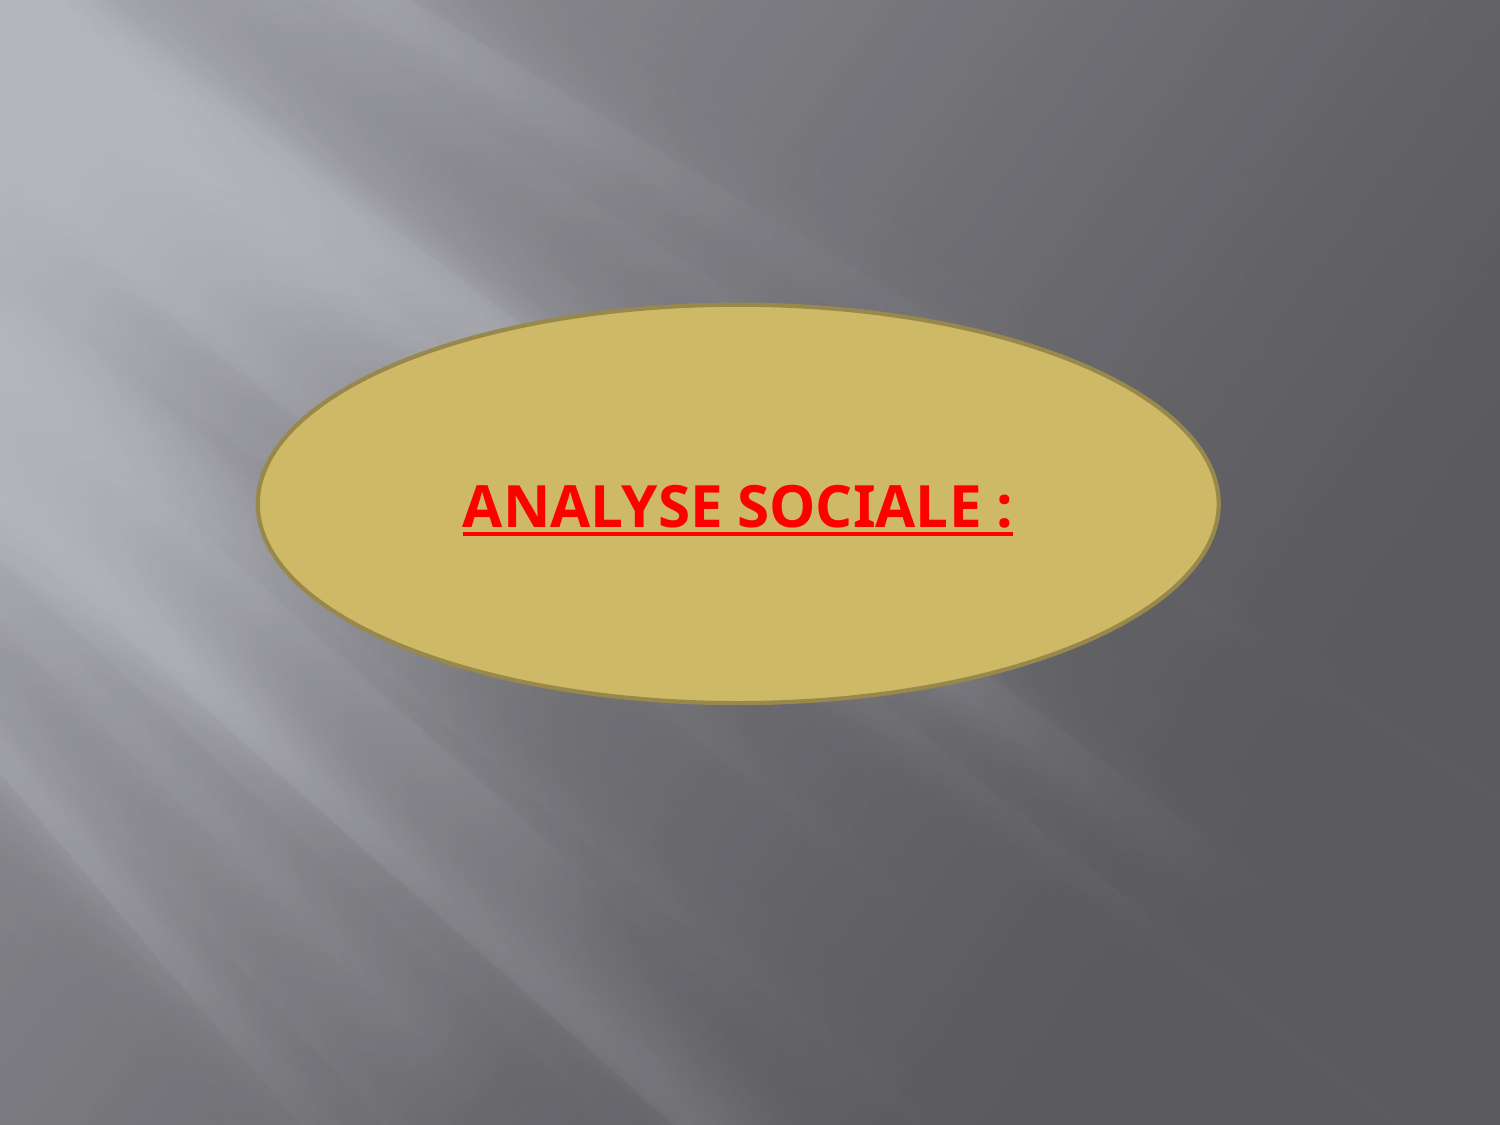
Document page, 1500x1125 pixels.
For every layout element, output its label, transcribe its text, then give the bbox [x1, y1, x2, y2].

text_box ANALYSE SOCIALE : [255, 302, 1221, 706]
